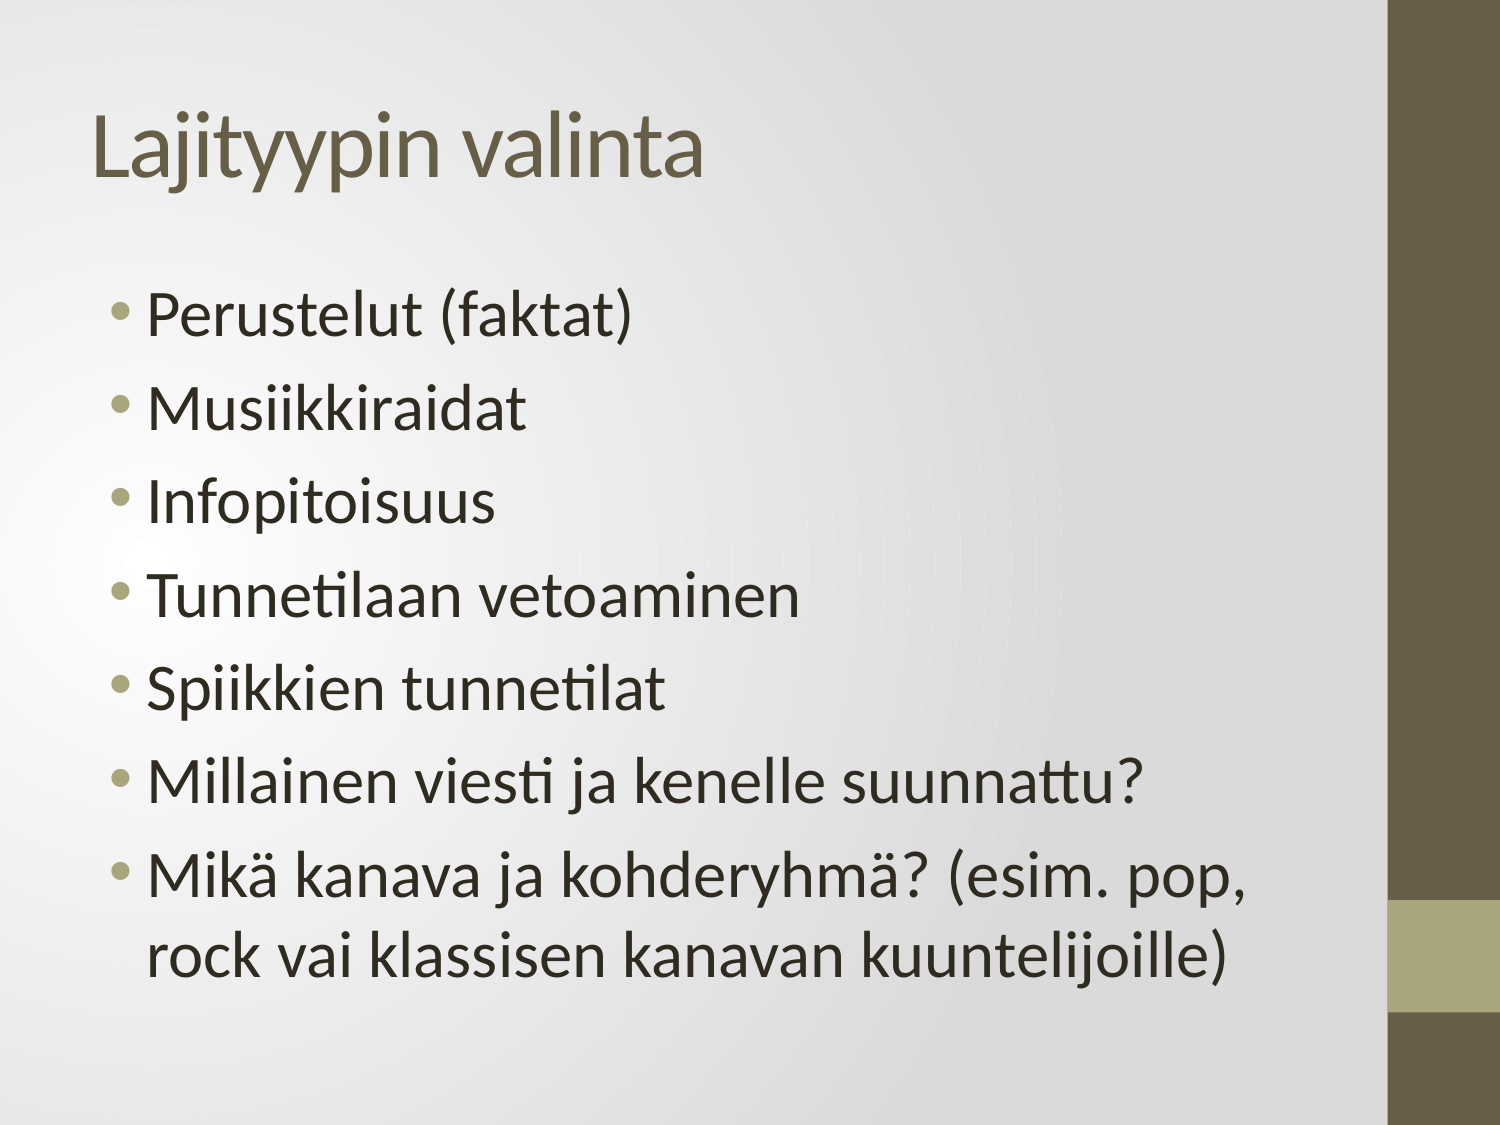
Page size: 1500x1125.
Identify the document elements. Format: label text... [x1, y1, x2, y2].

list Perustelut (faktat) Musiikkiraidat Infopitoisuus Tunnetilaan vetoaminen Spiikkien tunnetilat Millainen viesti ja kenelle suunnattu? Mikä kanava ja kohderyhmä? (esim. pop, rock vai klassisen kanavan kuuntelijoille) [75, 262, 1325, 1050]
title Lajityypin valinta [75, 45, 1325, 233]
